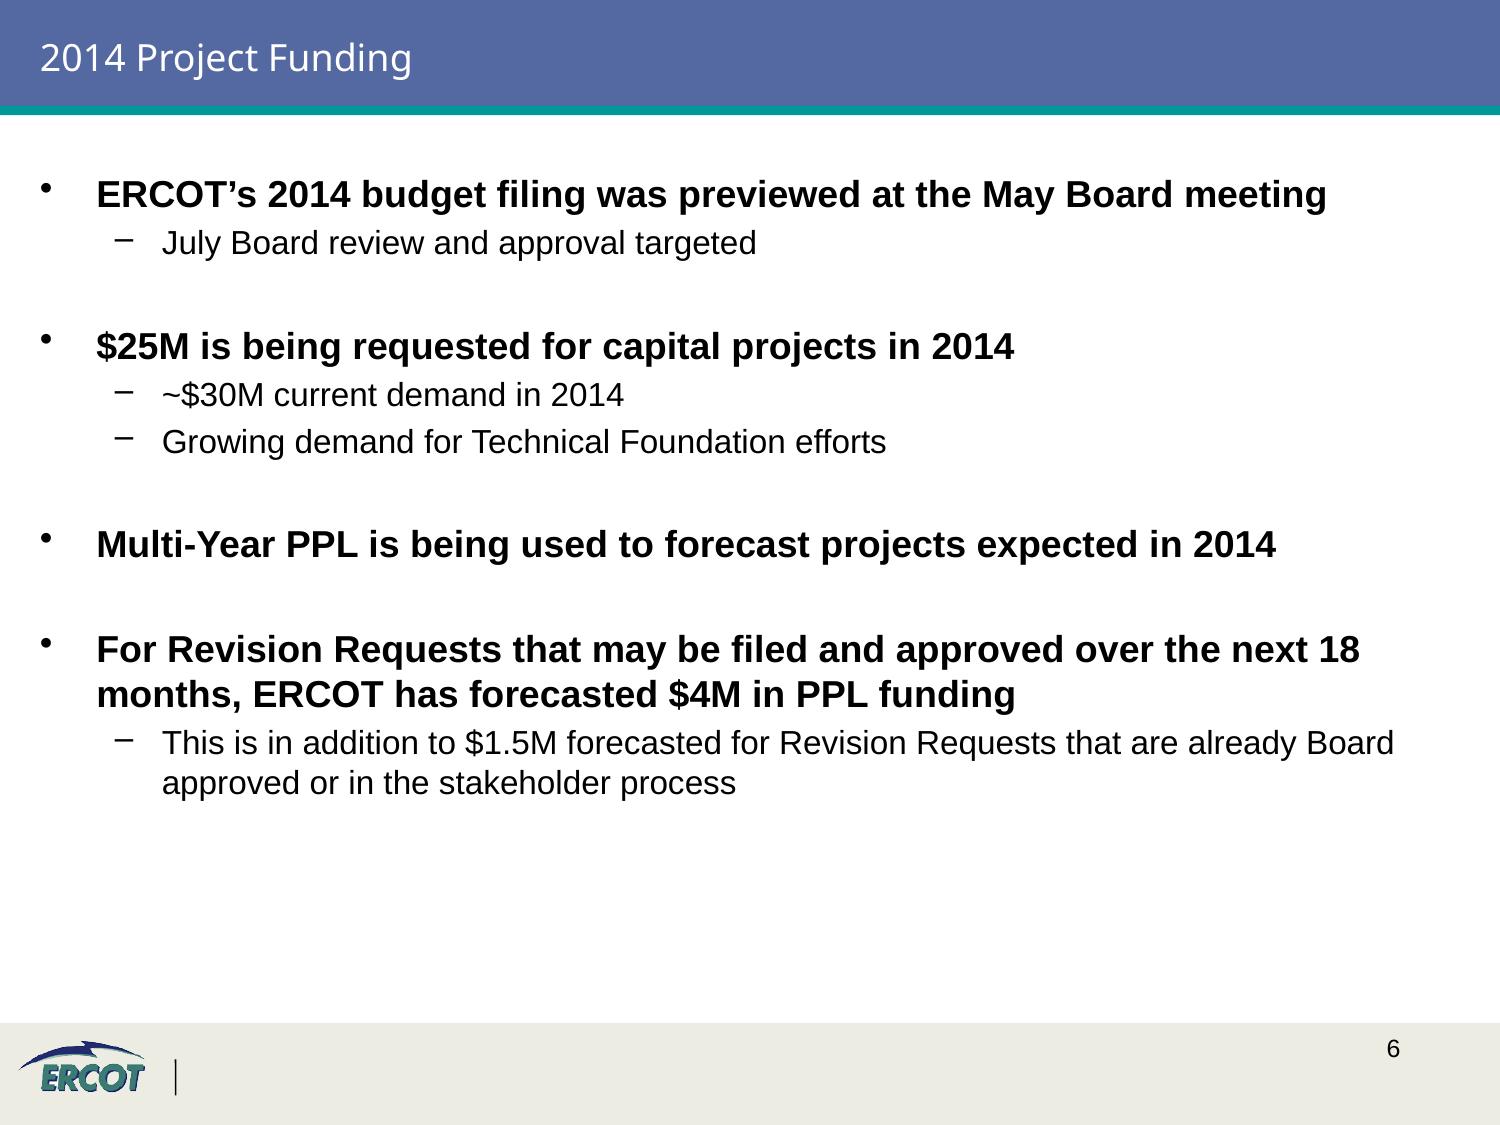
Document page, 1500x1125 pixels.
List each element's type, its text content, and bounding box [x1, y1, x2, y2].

picture [10, 1031, 151, 1111]
list ERCOT’s 2014 budget filing was previewed at the May Board meeting July Board review and approval targeted $25M is being requested for capital projects in 2014 ~$30M current demand in 2014 Growing demand for Technical Foundation efforts Multi-Year PPL is being used to forecast projects expected in 2014 For Revision Requests that may be filed and approved over the next 18 months, ERCOT has forecasted $4M in PPL funding This is in addition to $1.5M forecasted for Revision Requests that are already Board approved or in the stakeholder process [24, 162, 1475, 1013]
title 2014 Project Funding [24, 0, 1200, 113]
